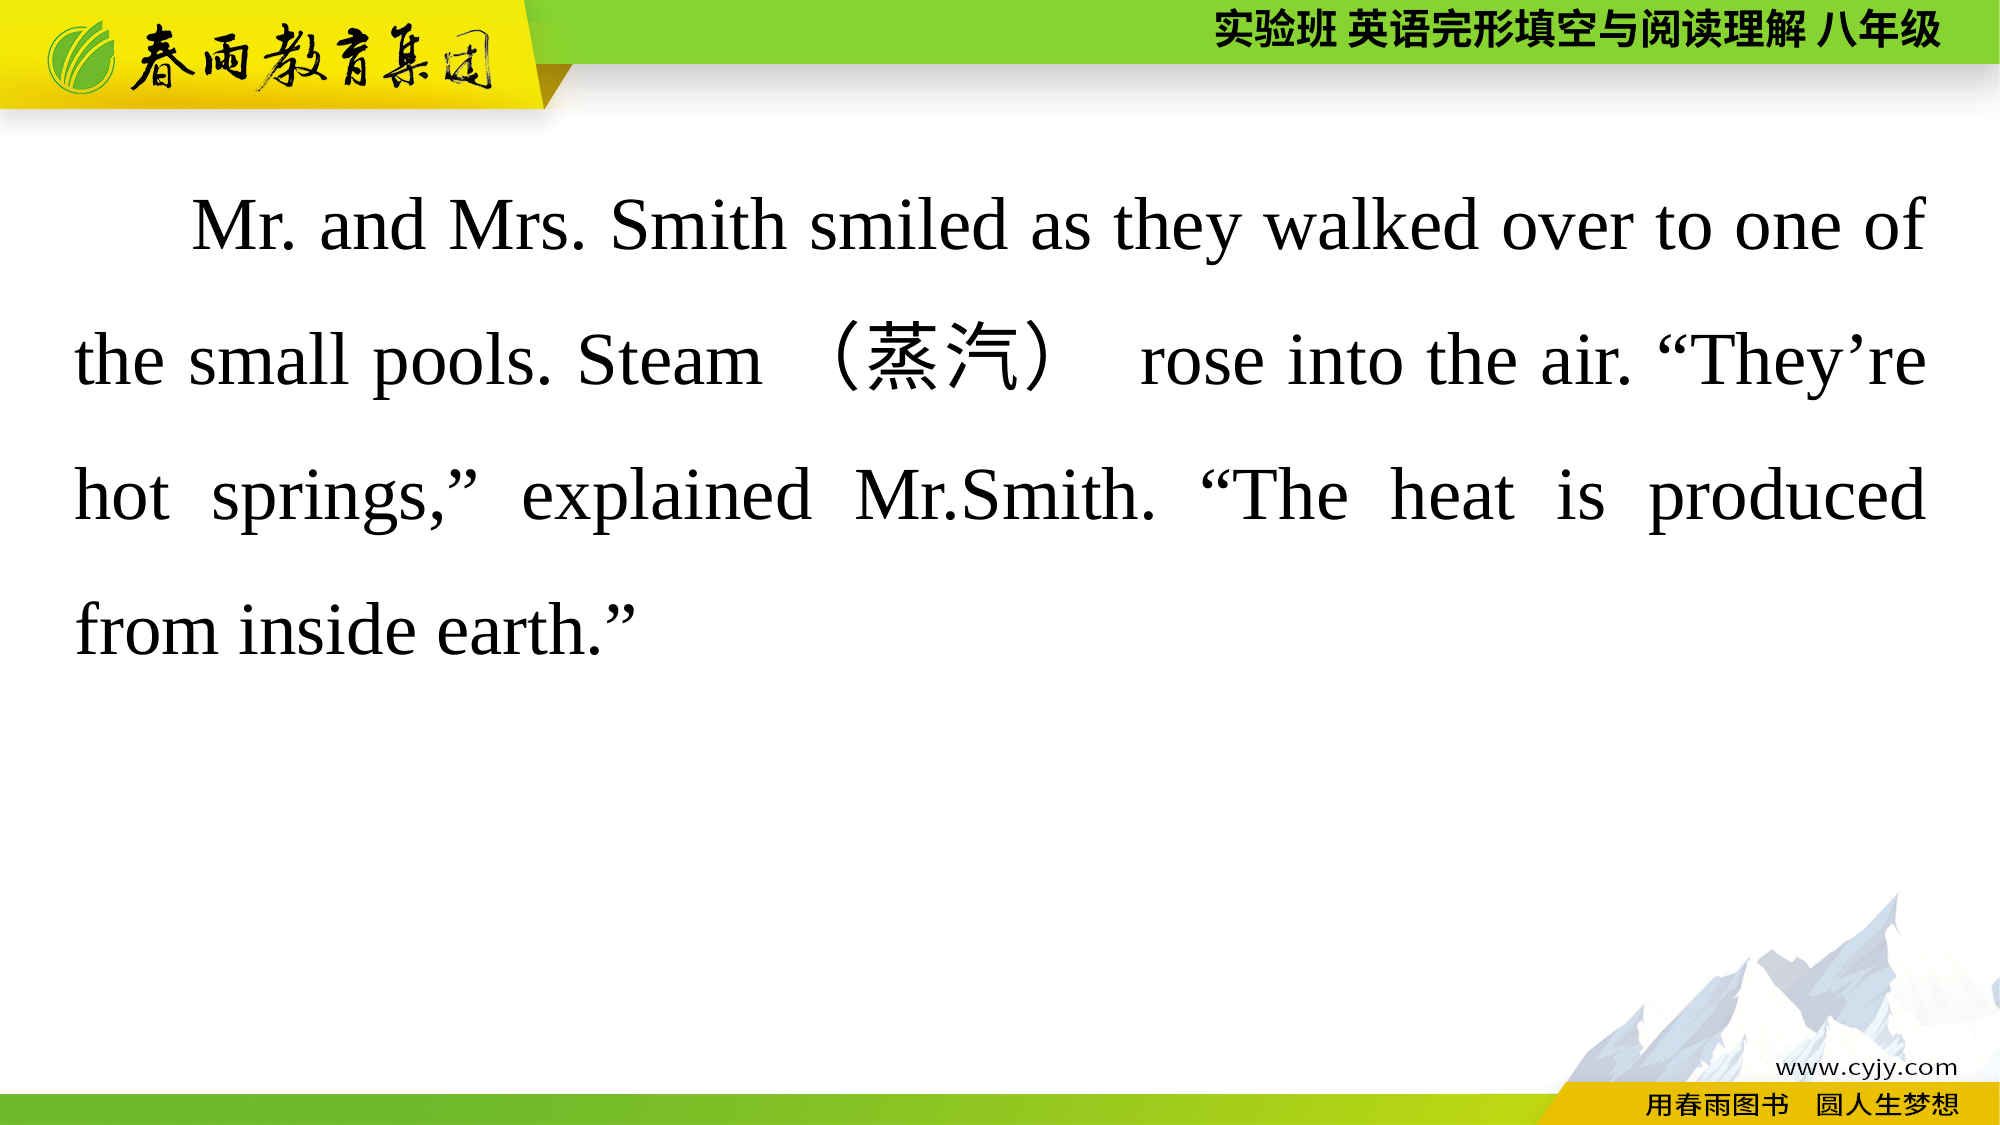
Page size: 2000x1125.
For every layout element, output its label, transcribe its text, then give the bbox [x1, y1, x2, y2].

list Mr. and Mrs. Smith smiled as they walked over to one of the small pools. Steam（蒸汽） rose into the air. “They’re hot springs,” explained Mr.Smith. “The heat is produced from inside earth.” [59, 122, 1944, 683]
picture [0, 0, 2000, 1125]
